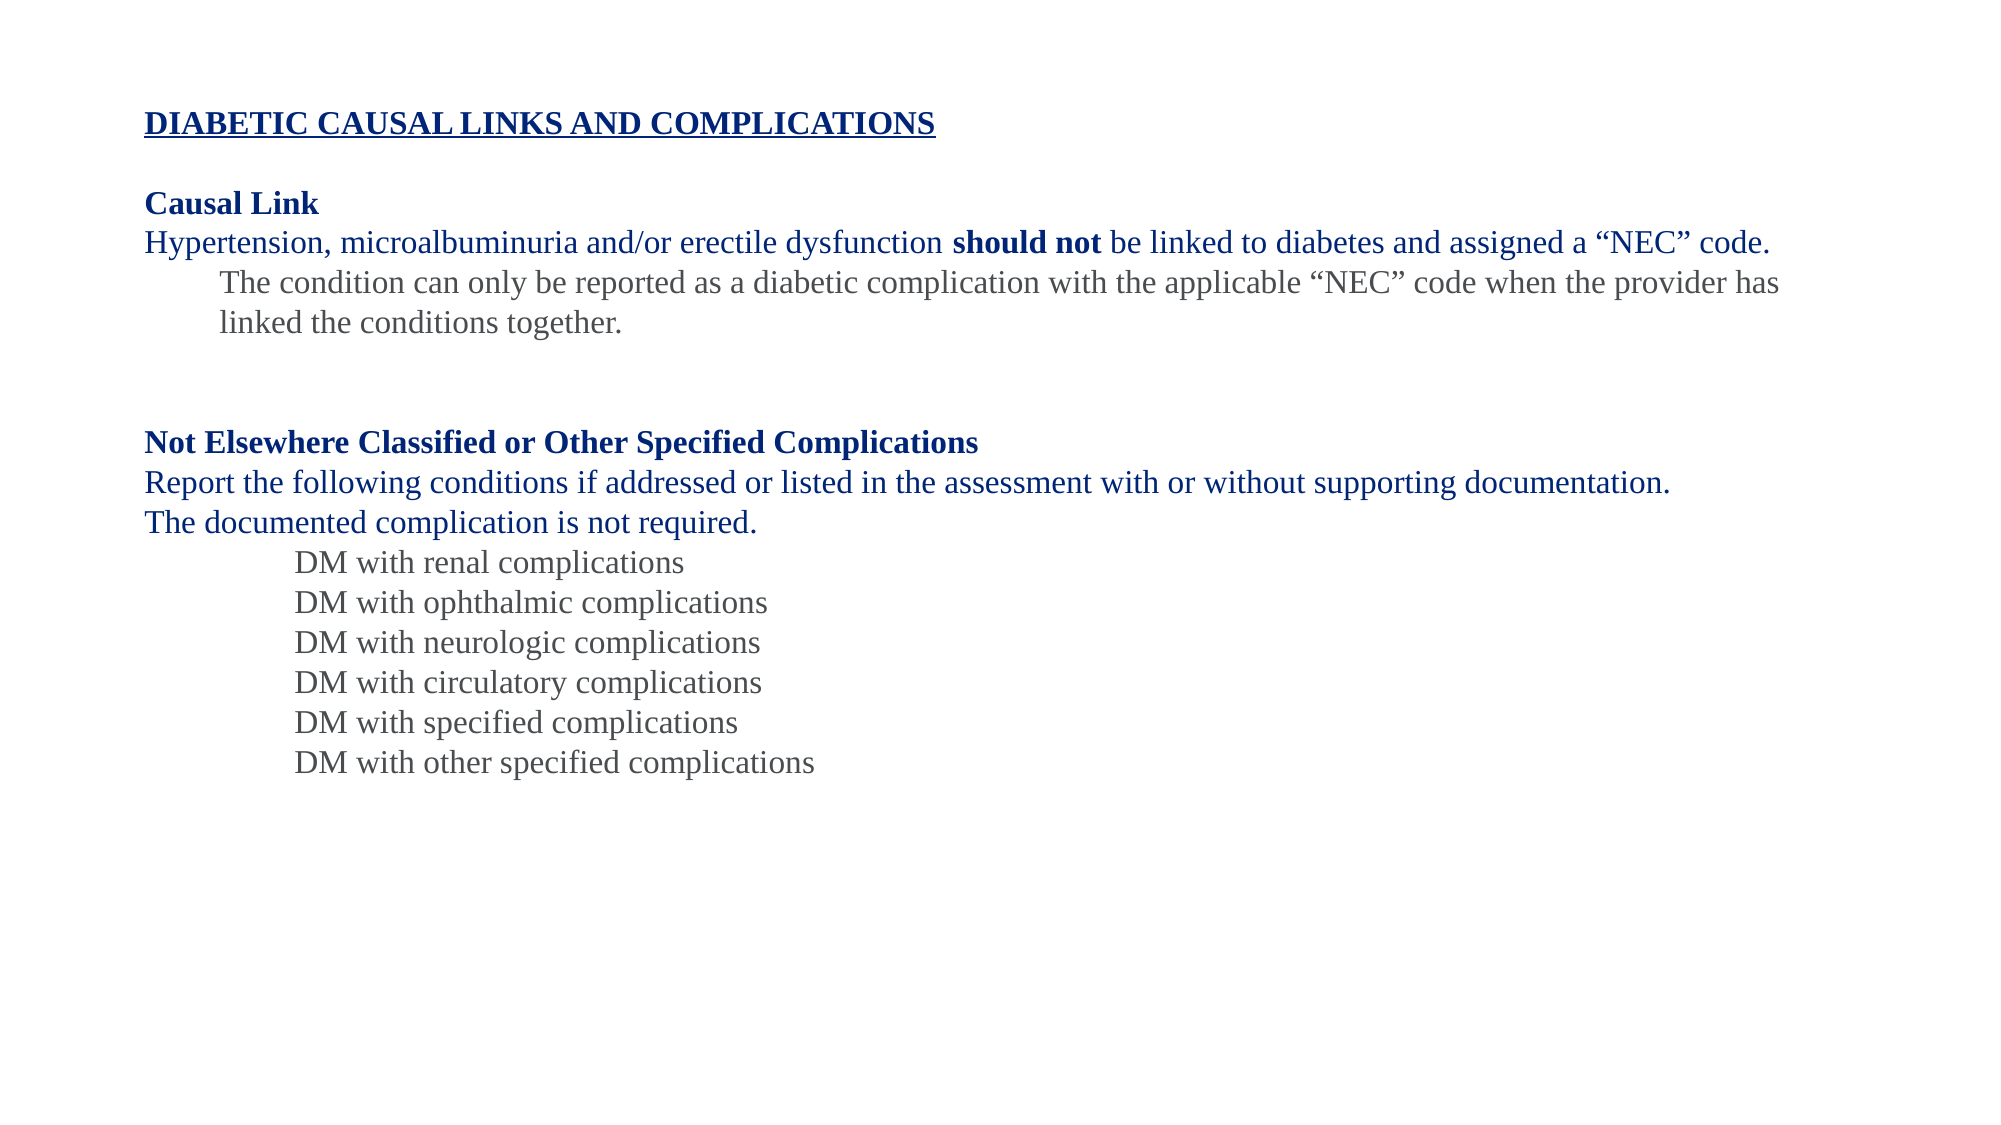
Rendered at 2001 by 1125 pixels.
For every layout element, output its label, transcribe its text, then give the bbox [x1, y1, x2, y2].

text_box DIABETIC CAUSAL LINKS AND COMPLICATIONS Causal Link Hypertension, microalbuminuria and/or erectile dysfunction should not be linked to diabetes and assigned a “NEC” code. The condition can only be reported as a diabetic complication with the applicable “NEC” code when the provider has linked the conditions together. Not Elsewhere Classified or Other Specified Complications Report the following conditions if addressed or listed in the assessment with or without supporting documentation. The documented complication is not required. DM with renal complications DM with ophthalmic complications DM with neurologic complications DM with circulatory complications DM with specified complications DM with other specified complications [129, 93, 1816, 867]
